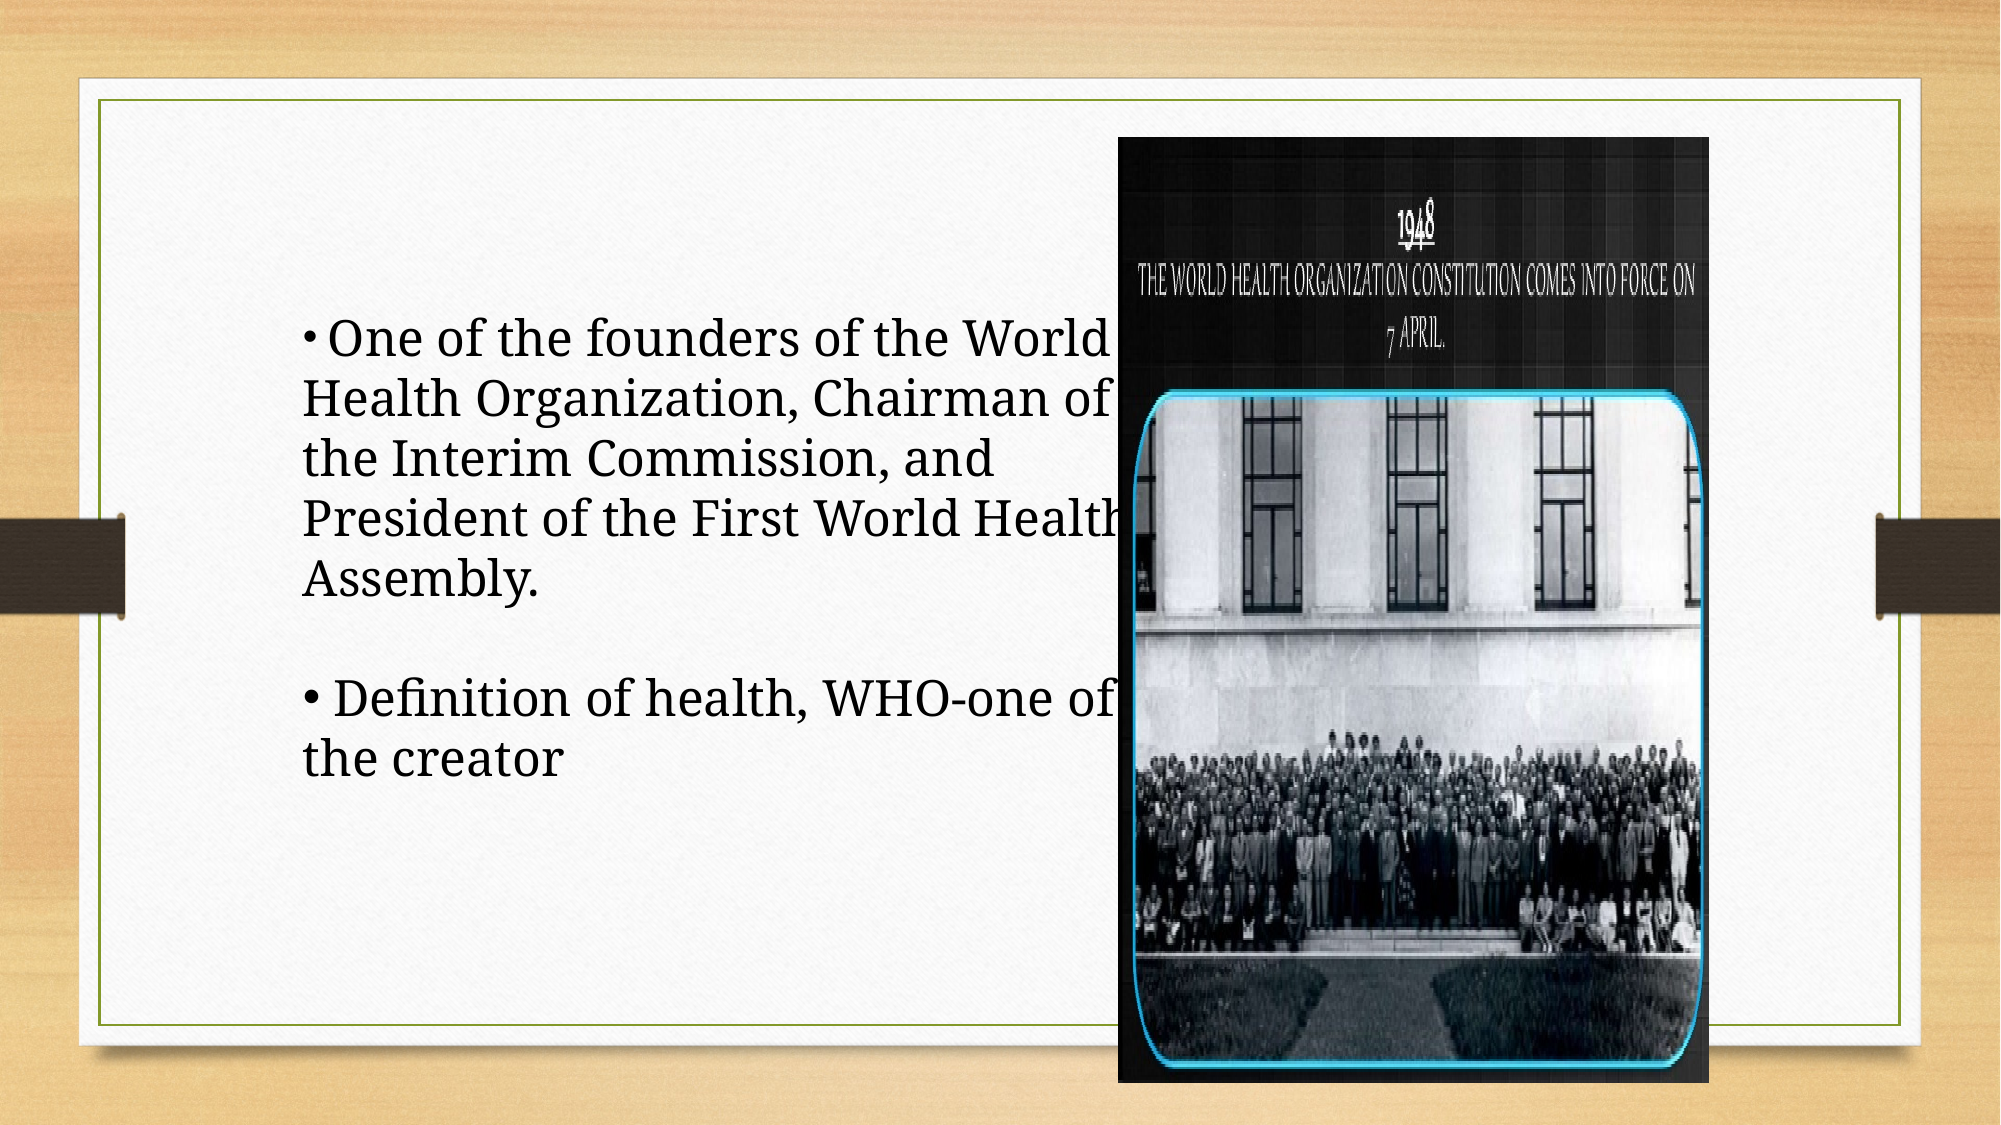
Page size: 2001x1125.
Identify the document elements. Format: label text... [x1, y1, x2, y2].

picture [0, 0, 2001, 1125]
text_box One of the founders of the World Health Organization, Chairman of the Interim Commission, and President of the First World Health Assembly. Definition of health, WHO-one of the creator [288, 149, 1117, 894]
